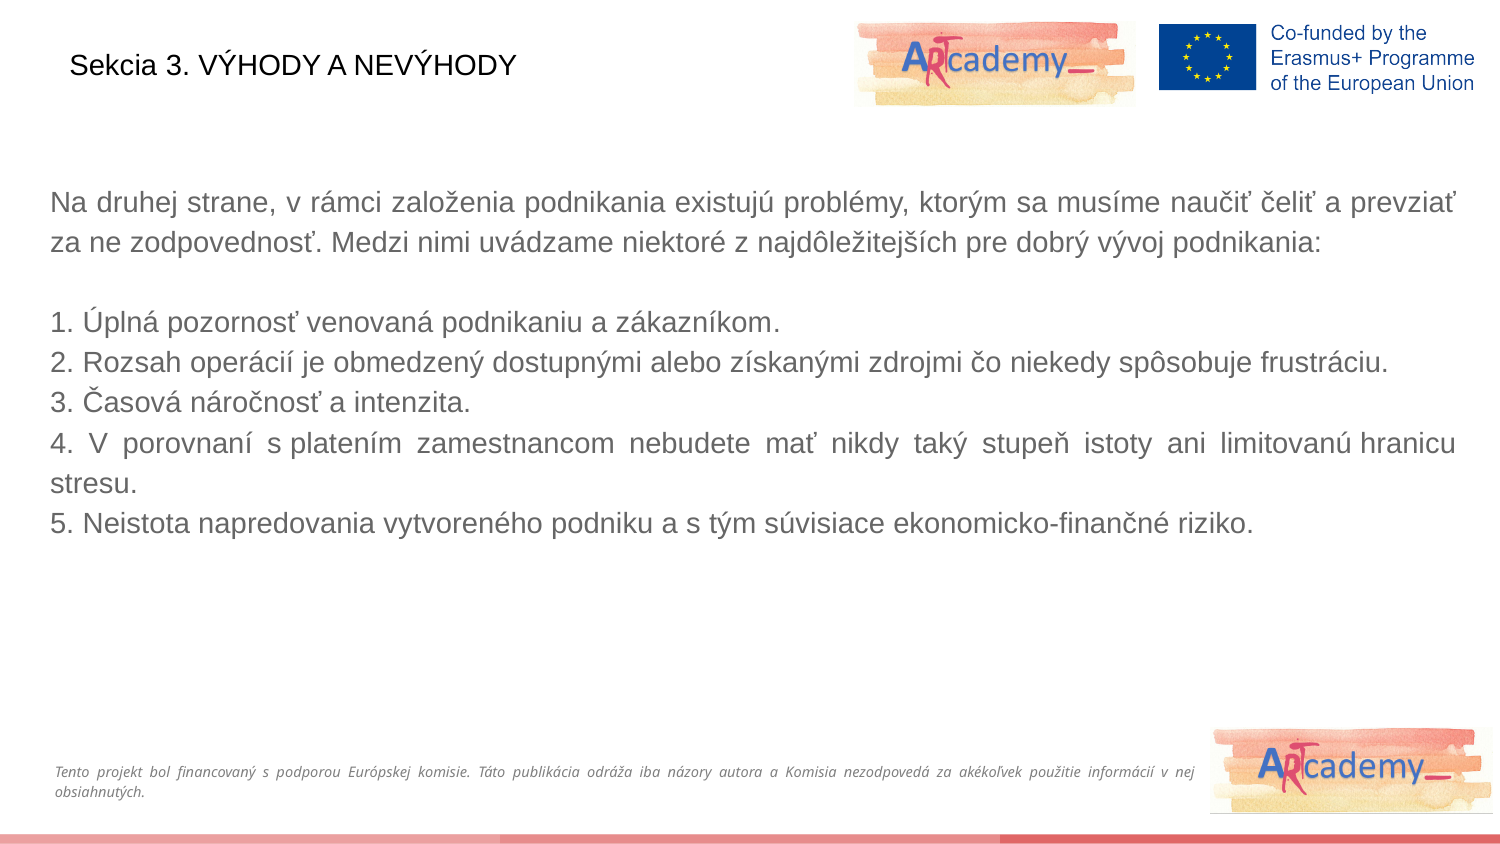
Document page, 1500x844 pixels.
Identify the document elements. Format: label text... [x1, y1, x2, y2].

text_box Tento projekt bol financovaný s podporou Európskej komisie. Táto publikácia odráža iba názory autora a Komisia nezodpovedá za akékoľvek použitie informácií v nej obsiahnutých. [39, 754, 1205, 799]
picture [1158, 24, 1474, 94]
picture [854, 2, 1137, 138]
list Na druhej strane, v rámci založenia podnikania existujú problémy, ktorým sa musíme naučiť čeliť a prevziať za ne zodpovednosť. Medzi nimi uvádzame niektoré z najdôležitejších pre dobrý vývoj podnikania: 1. Úplná pozornosť venovaná podnikaniu a zákazníkom. 2. Rozsah operácií je obmedzený dostupnými alebo získanými zdrojmi čo niekedy spôsobuje frustráciu. 3. Časová náročnosť a intenzita. 4. V porovnaní s platením zamestnancom nebudete mať nikdy taký stupeň istoty ani limitovanú hranicu stresu. 5. Neistota napredovania vytvoreného podniku a s tým súvisiace ekonomicko-finančné riziko. [16, 162, 1474, 734]
picture [1210, 709, 1493, 844]
text_box Sekcia 3. VÝHODY A NEVÝHODY [54, 39, 716, 89]
